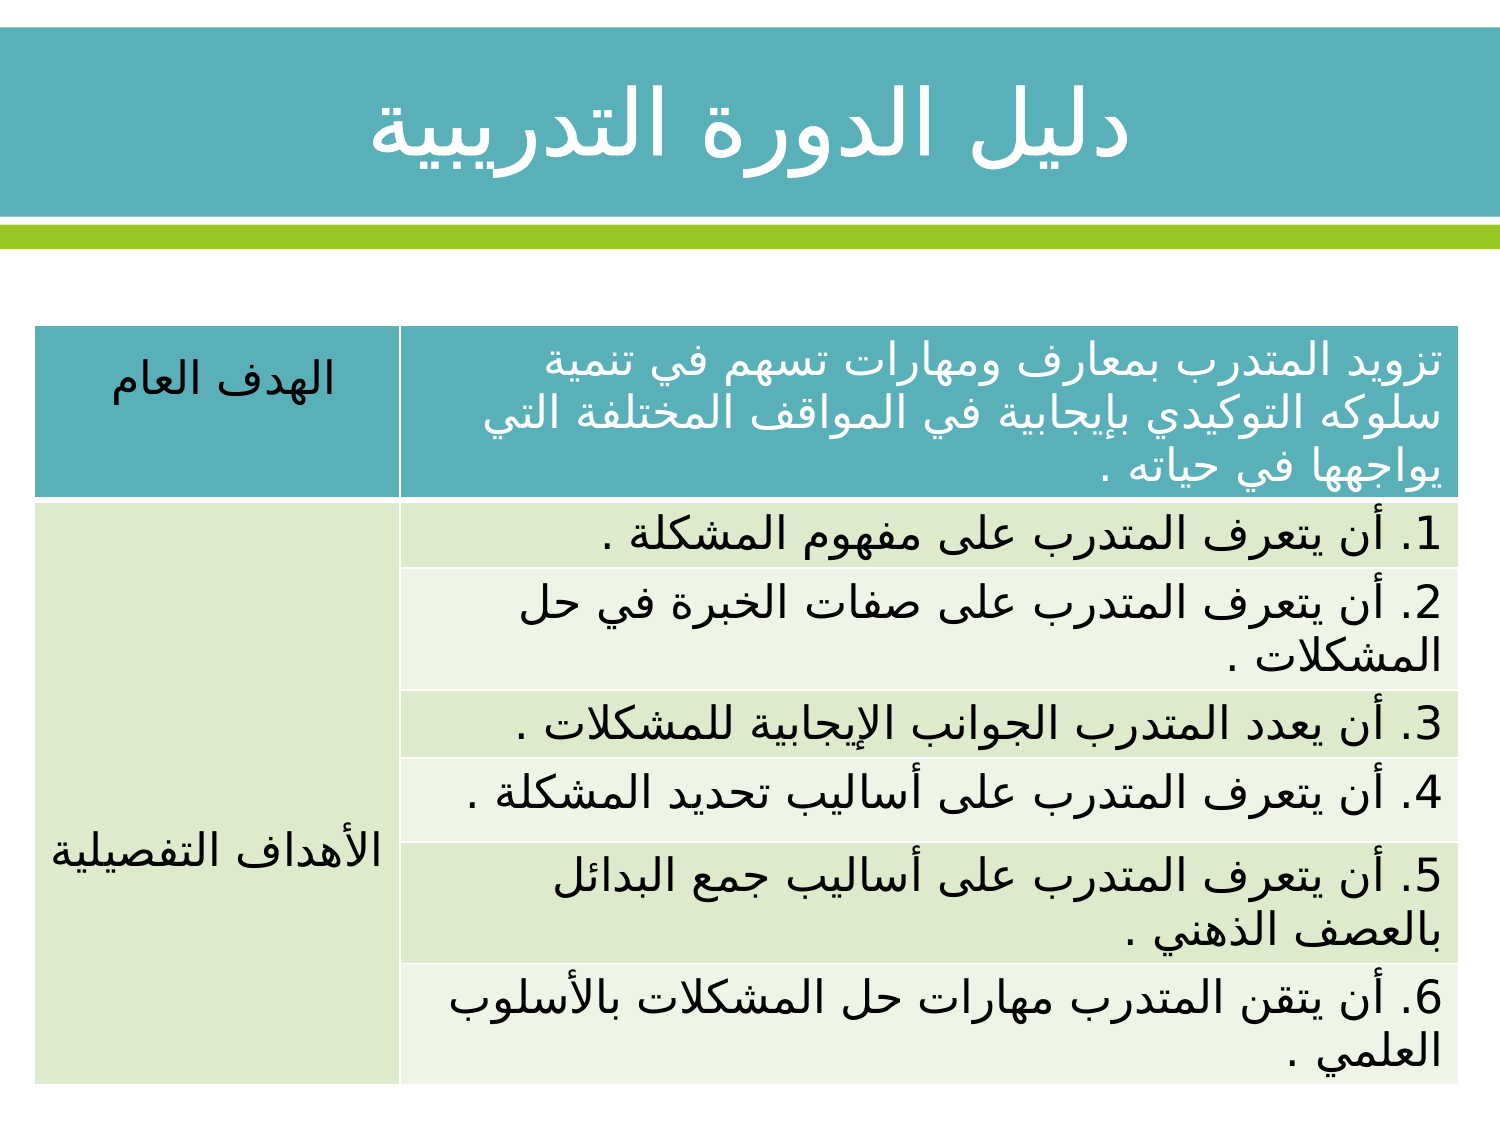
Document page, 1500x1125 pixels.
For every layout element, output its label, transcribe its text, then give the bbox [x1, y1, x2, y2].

table_cell 2. أن يتعرف المتدرب على صفات الخبرة في حل المشكلات . [401, 569, 1458, 689]
table_cell 6. أن يتقن المتدرب مهارات حل المشكلات بالأسلوب العلمي . [401, 964, 1458, 1084]
table_cell الأهداف التفصيلية [35, 503, 399, 1084]
table_header تزويد المتدرب بمعارف ومهارات تسهم في تنمية سلوكه التوكيدي بإيجابية في المواقف المختلفة التي يواجهها في حياته . [401, 326, 1458, 497]
table_cell 3. أن يعدد المتدرب الجوانب الإيجابية للمشكلات . [401, 691, 1458, 757]
table_cell 4. أن يتعرف المتدرب على أساليب تحديد المشكلة . [401, 759, 1458, 841]
table_cell 5. أن يتعرف المتدرب على أساليب جمع البدائل بالعصف الذهني . [401, 843, 1458, 963]
table_header الهدف العام [35, 326, 399, 497]
table_cell 1. أن يتعرف المتدرب على مفهوم المشكلة . [401, 503, 1458, 567]
title دليل الدورة التدريبية [75, 30, 1425, 206]
